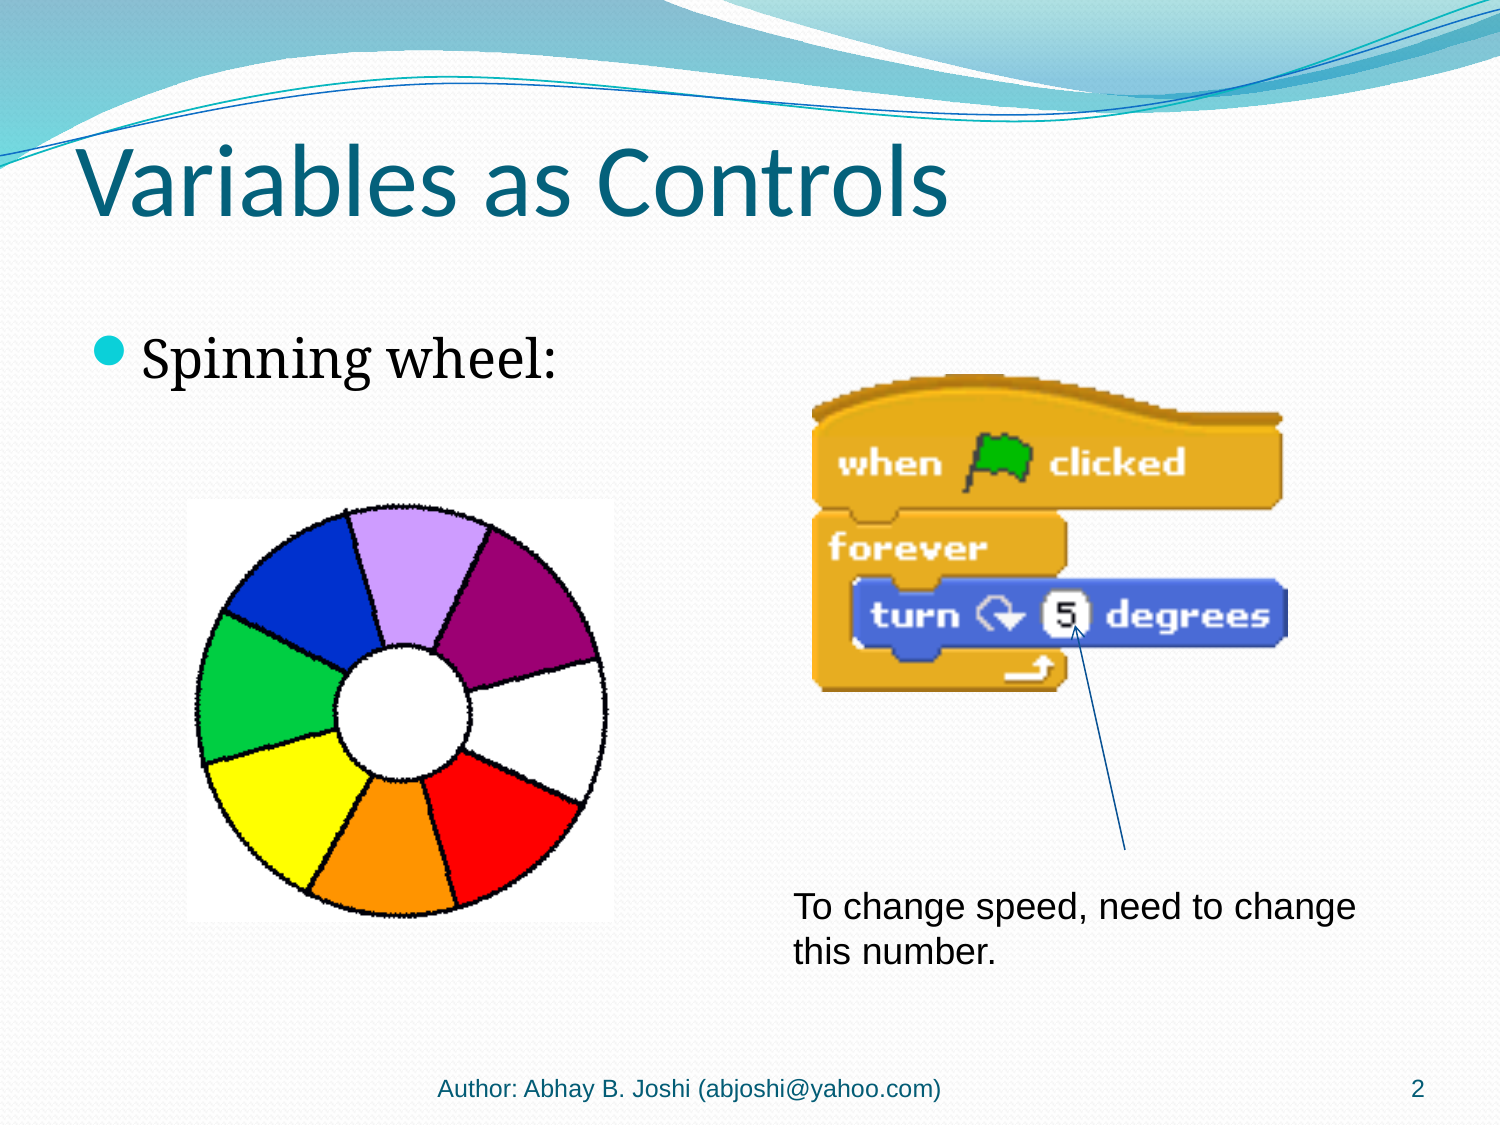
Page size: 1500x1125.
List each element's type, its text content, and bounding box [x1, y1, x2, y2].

text_box To change speed, need to change this number. [778, 874, 1372, 980]
picture [812, 374, 1288, 692]
slide_number 2 [1299, 1042, 1425, 1103]
picture [187, 499, 615, 923]
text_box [1074, 624, 1126, 851]
footer Author: Abhay B. Joshi (abjoshi@yahoo.com) [437, 1042, 988, 1103]
title Variables as Controls [75, 50, 1425, 238]
list Spinning wheel: [75, 317, 1425, 1038]
